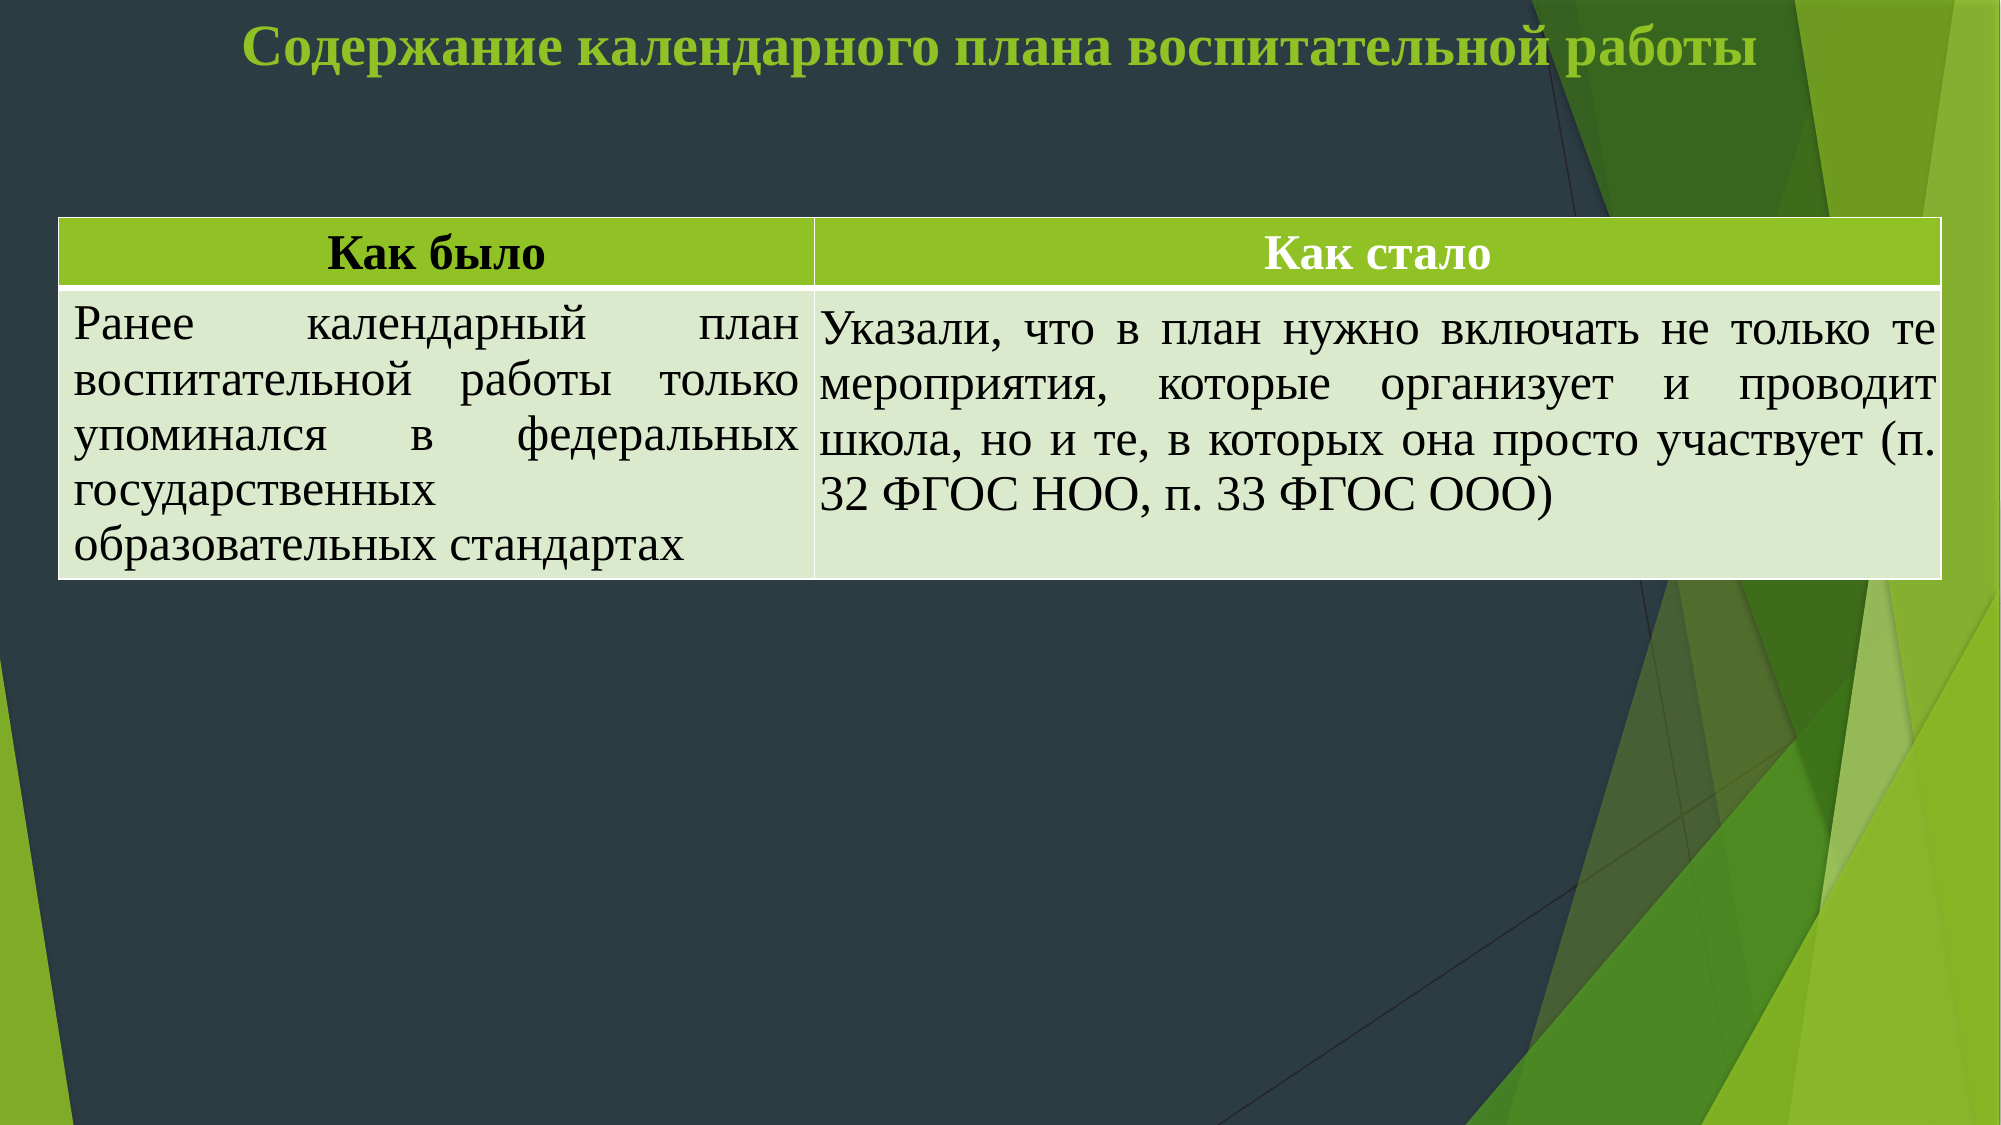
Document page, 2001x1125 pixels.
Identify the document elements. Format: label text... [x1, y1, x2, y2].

table_cell Ранее календарный план воспитательной работы только упоминался в федеральных государственных образовательных стандартах [59, 291, 814, 578]
title Содержание календарного плана воспитательной работы [137, 0, 1863, 217]
table_header Как было [59, 218, 814, 285]
table_header Как стало [815, 218, 1940, 285]
table_cell Указали, что в план нужно включать не только те мероприятия, которые организует и проводит школа, но и те, в которых она просто участвует (п. 32 ФГОС НОО, п. 33 ФГОС ООО) [815, 291, 1940, 578]
